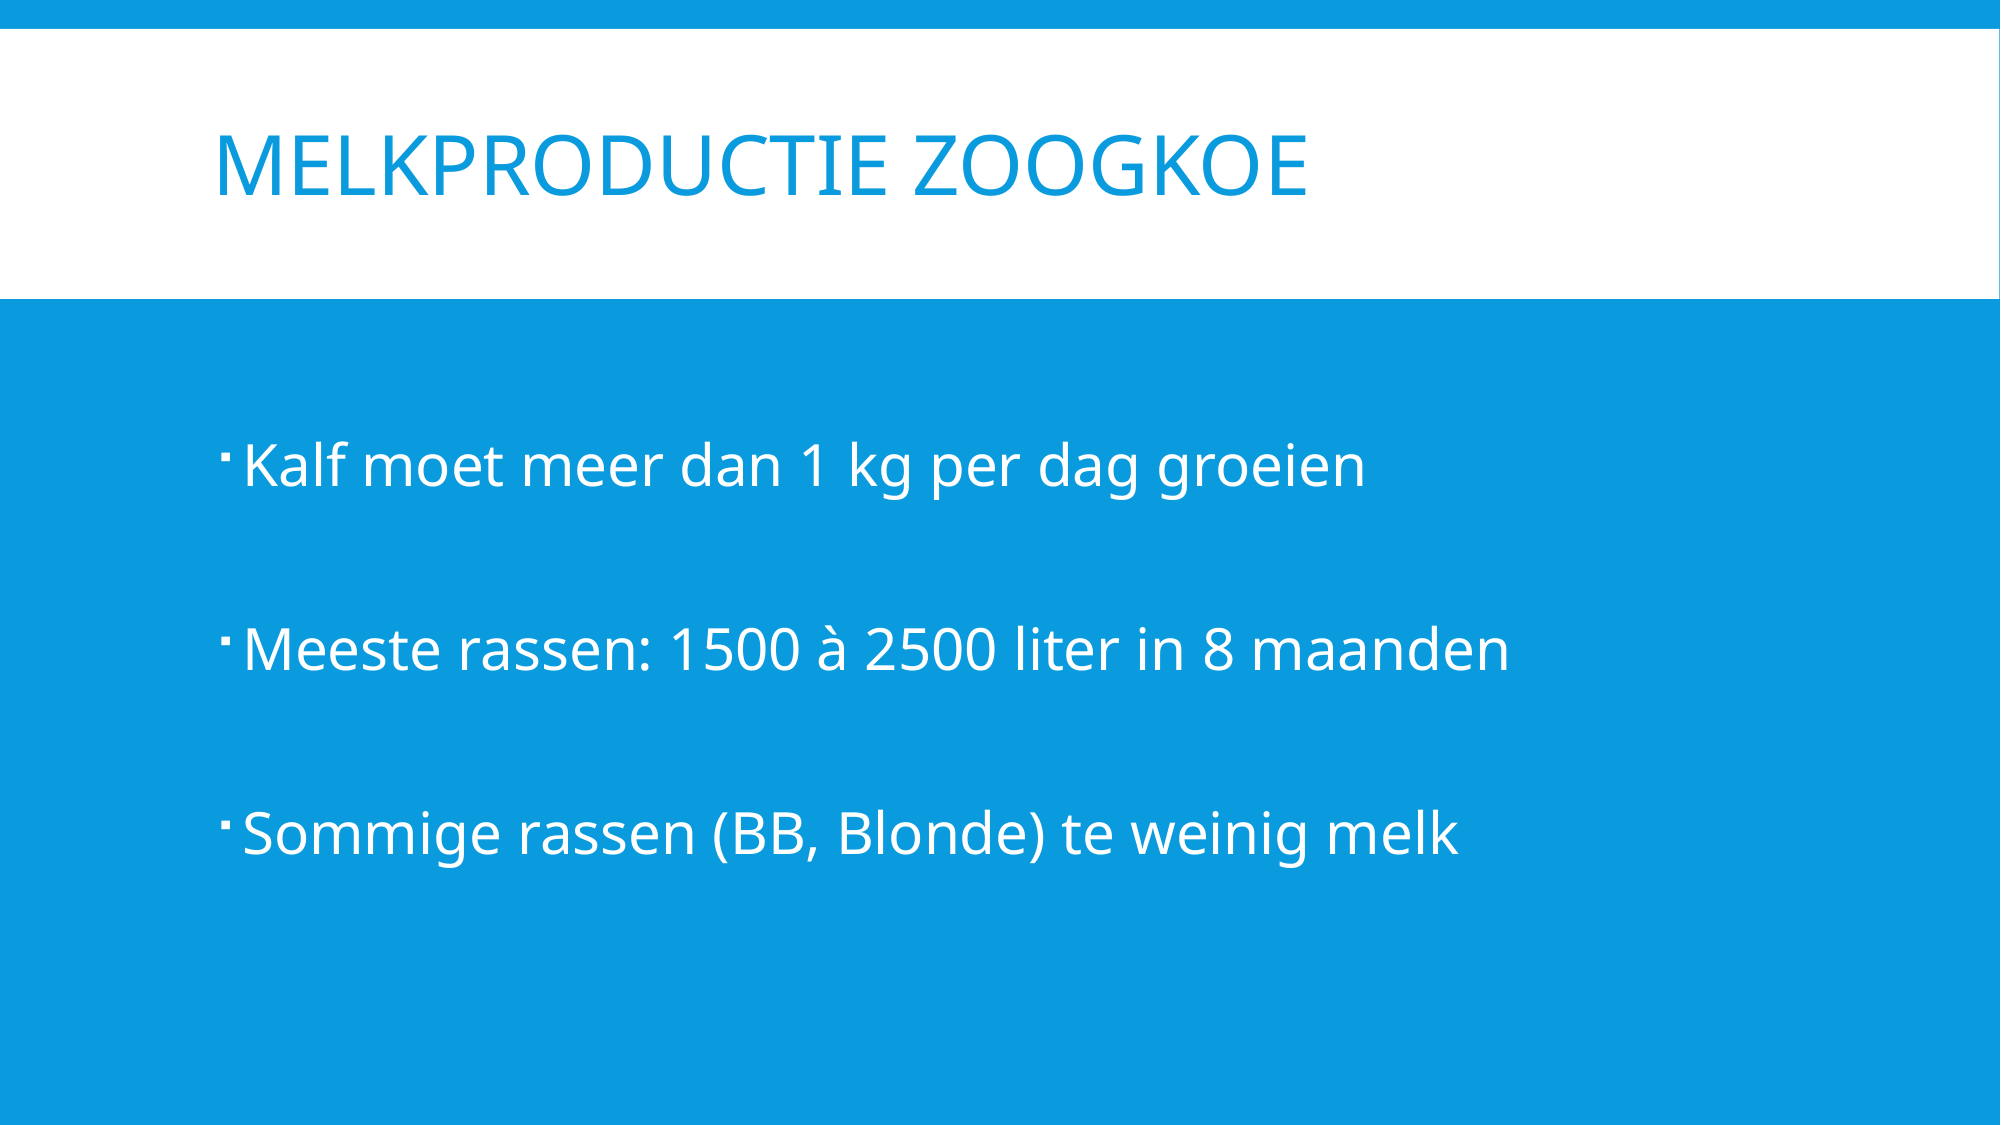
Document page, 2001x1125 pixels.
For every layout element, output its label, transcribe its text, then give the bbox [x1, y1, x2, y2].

list Kalf moet meer dan 1 kg per dag groeien Meeste rassen: 1500 à 2500 liter in 8 maanden Sommige rassen (BB, Blonde) te weinig melk [197, 329, 1803, 1020]
title Melkproductie zoogkoe [197, 46, 1803, 295]
